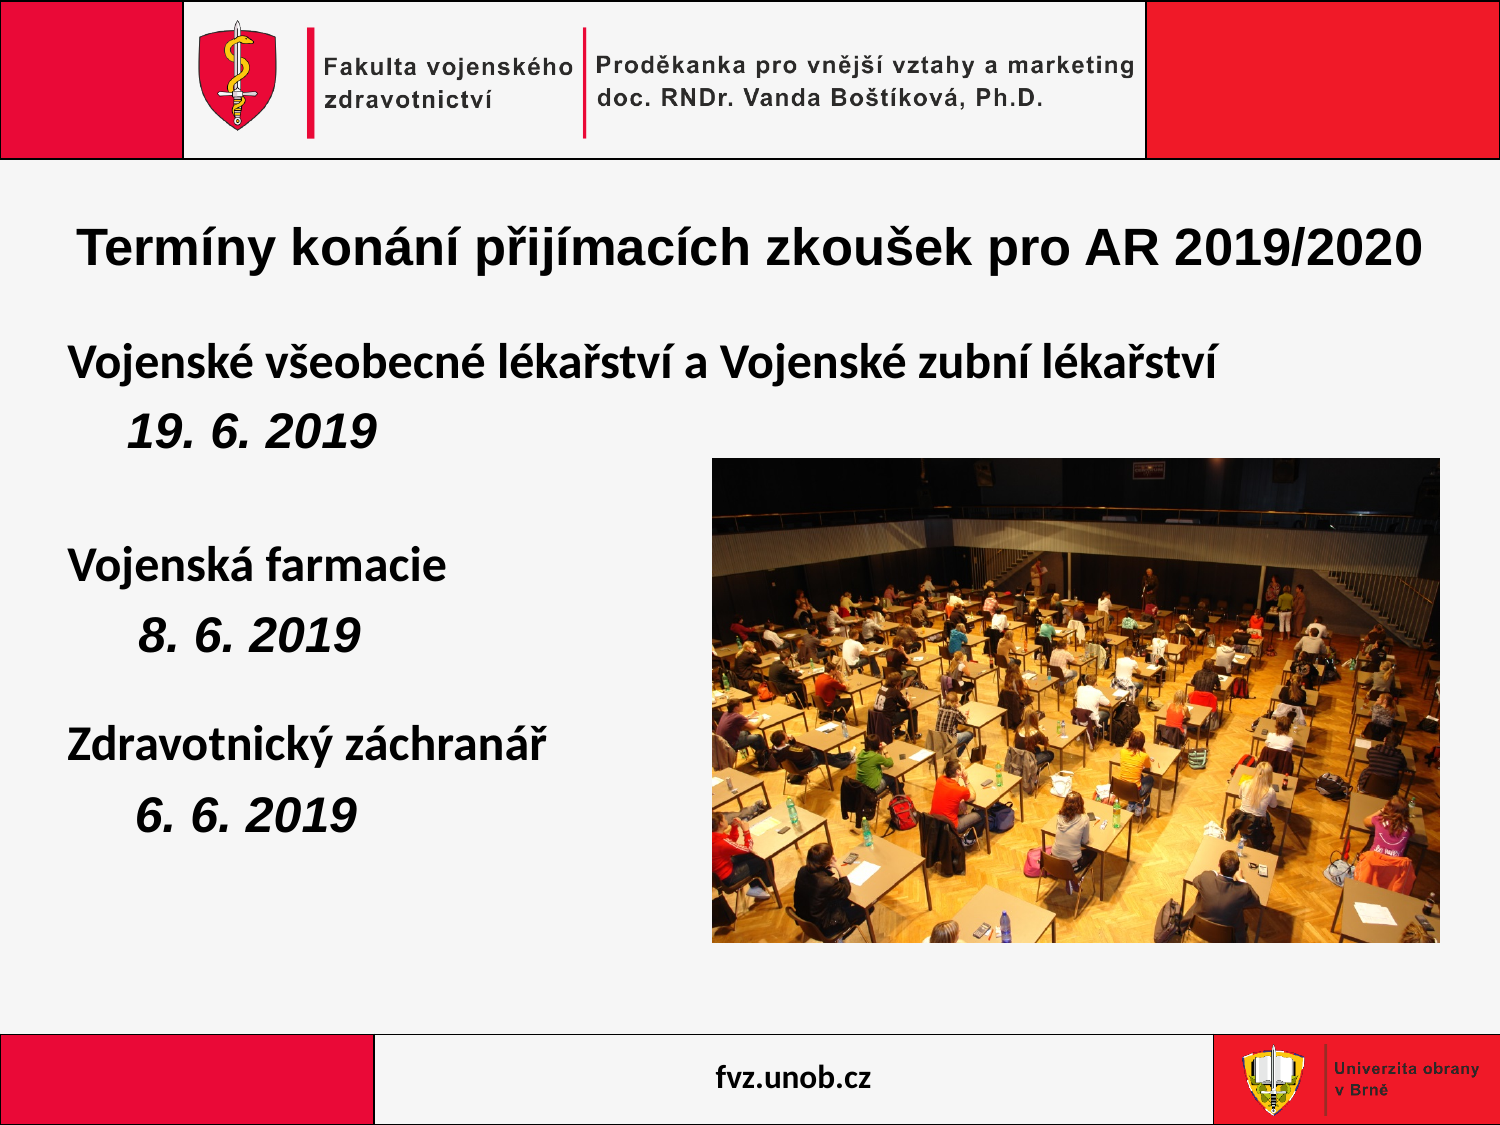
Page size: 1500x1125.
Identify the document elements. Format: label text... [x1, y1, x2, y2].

picture [712, 458, 1440, 944]
text_box Vojenské všeobecné lékařství a Vojenské zubní lékařství 19. 6. 2019 Vojenská farmacie 8. 6. 2019 Zdravotnický záchranář 6. 6. 2019 [38, 335, 1234, 959]
text_box Termíny konání přijímacích zkoušek pro AR 2019/2020 [0, 174, 1500, 284]
picture [1242, 1044, 1479, 1116]
picture [198, 20, 1133, 139]
